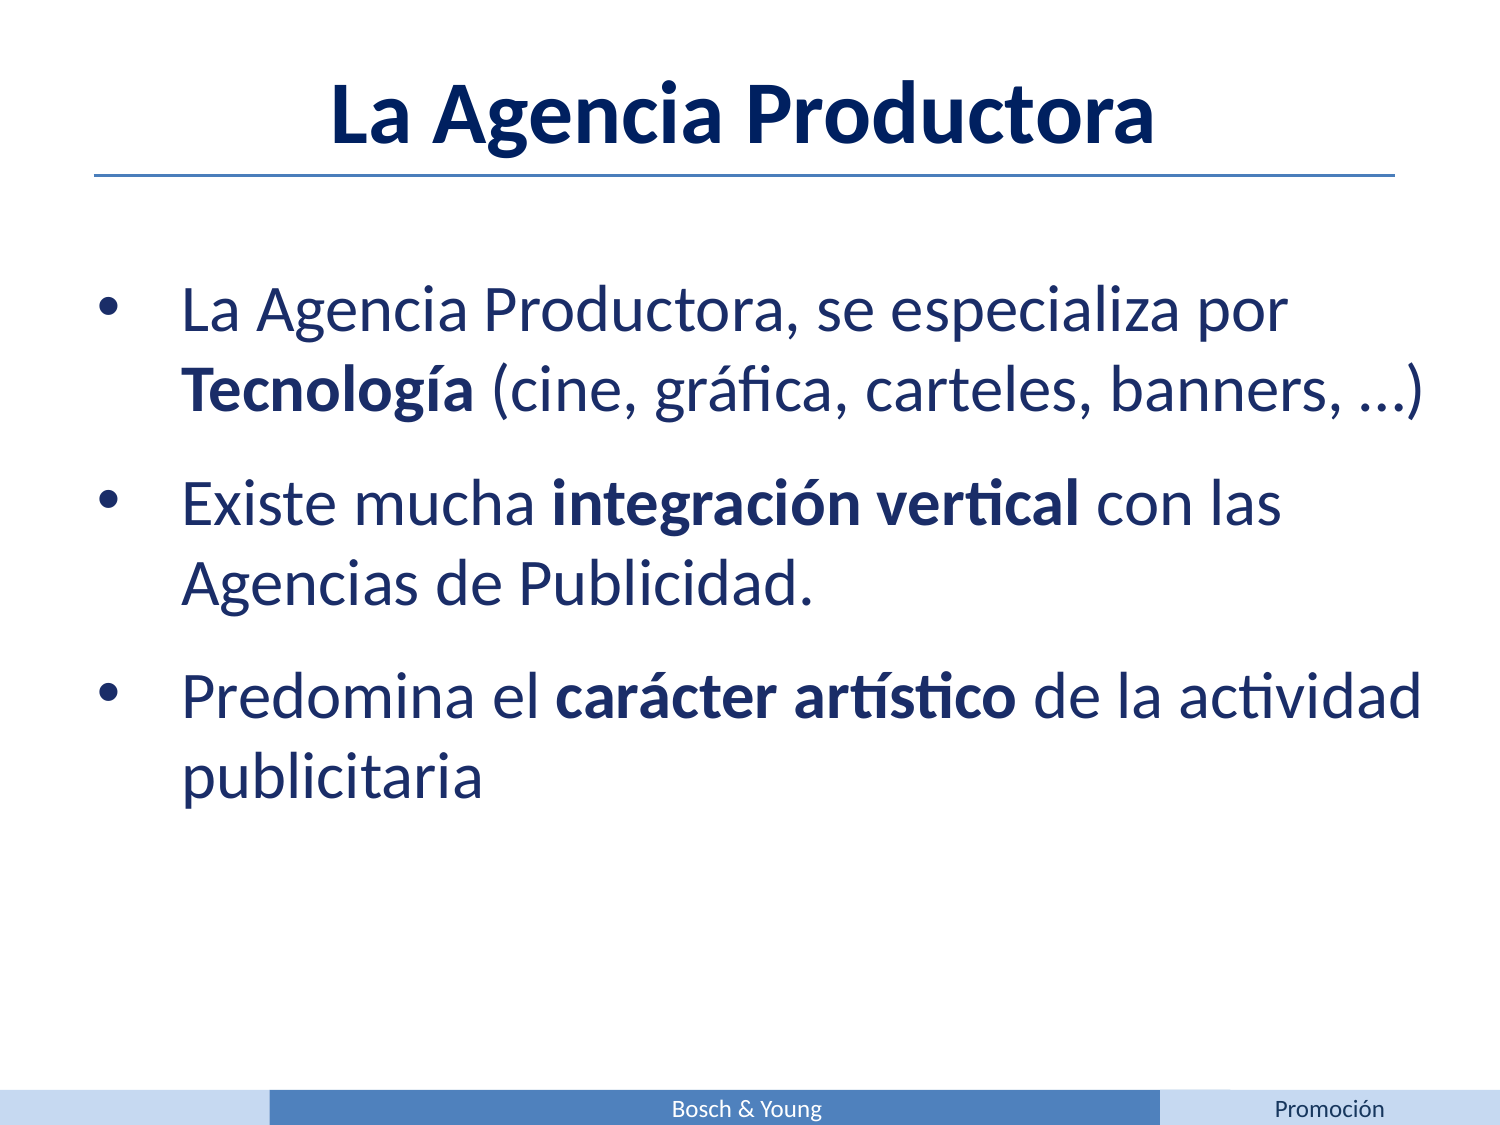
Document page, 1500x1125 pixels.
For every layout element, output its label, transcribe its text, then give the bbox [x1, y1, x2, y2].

text_box Bosch & Young [272, 1088, 1158, 1125]
text_box La Agencia Productora, se especializa por Tecnología (cine, gráfica, carteles, banners, …) Existe mucha integración vertical con las Agencias de Publicidad. Predomina el carácter artístico de la actividad publicitaria [82, 257, 1454, 819]
text_box [0, 1088, 272, 1125]
text_box La Agencia Productora [58, 46, 1430, 170]
text_box Promoción [1158, 1088, 1500, 1125]
